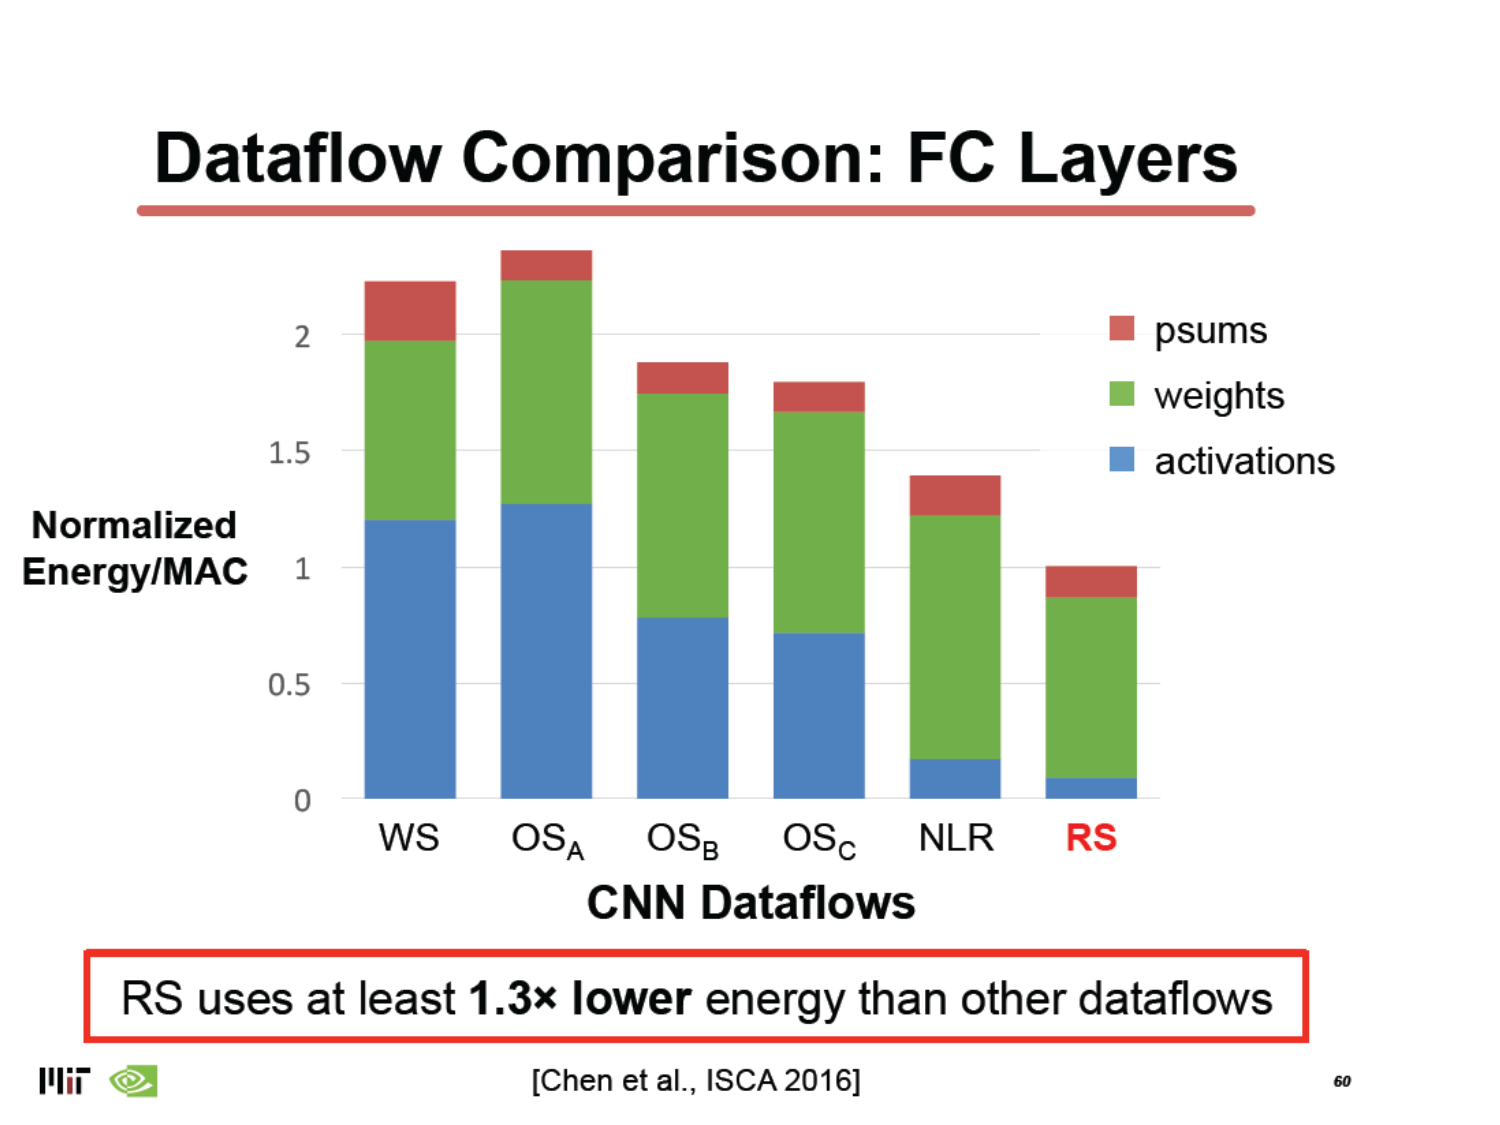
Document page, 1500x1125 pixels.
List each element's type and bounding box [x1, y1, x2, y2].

picture [14, 99, 1363, 1105]
